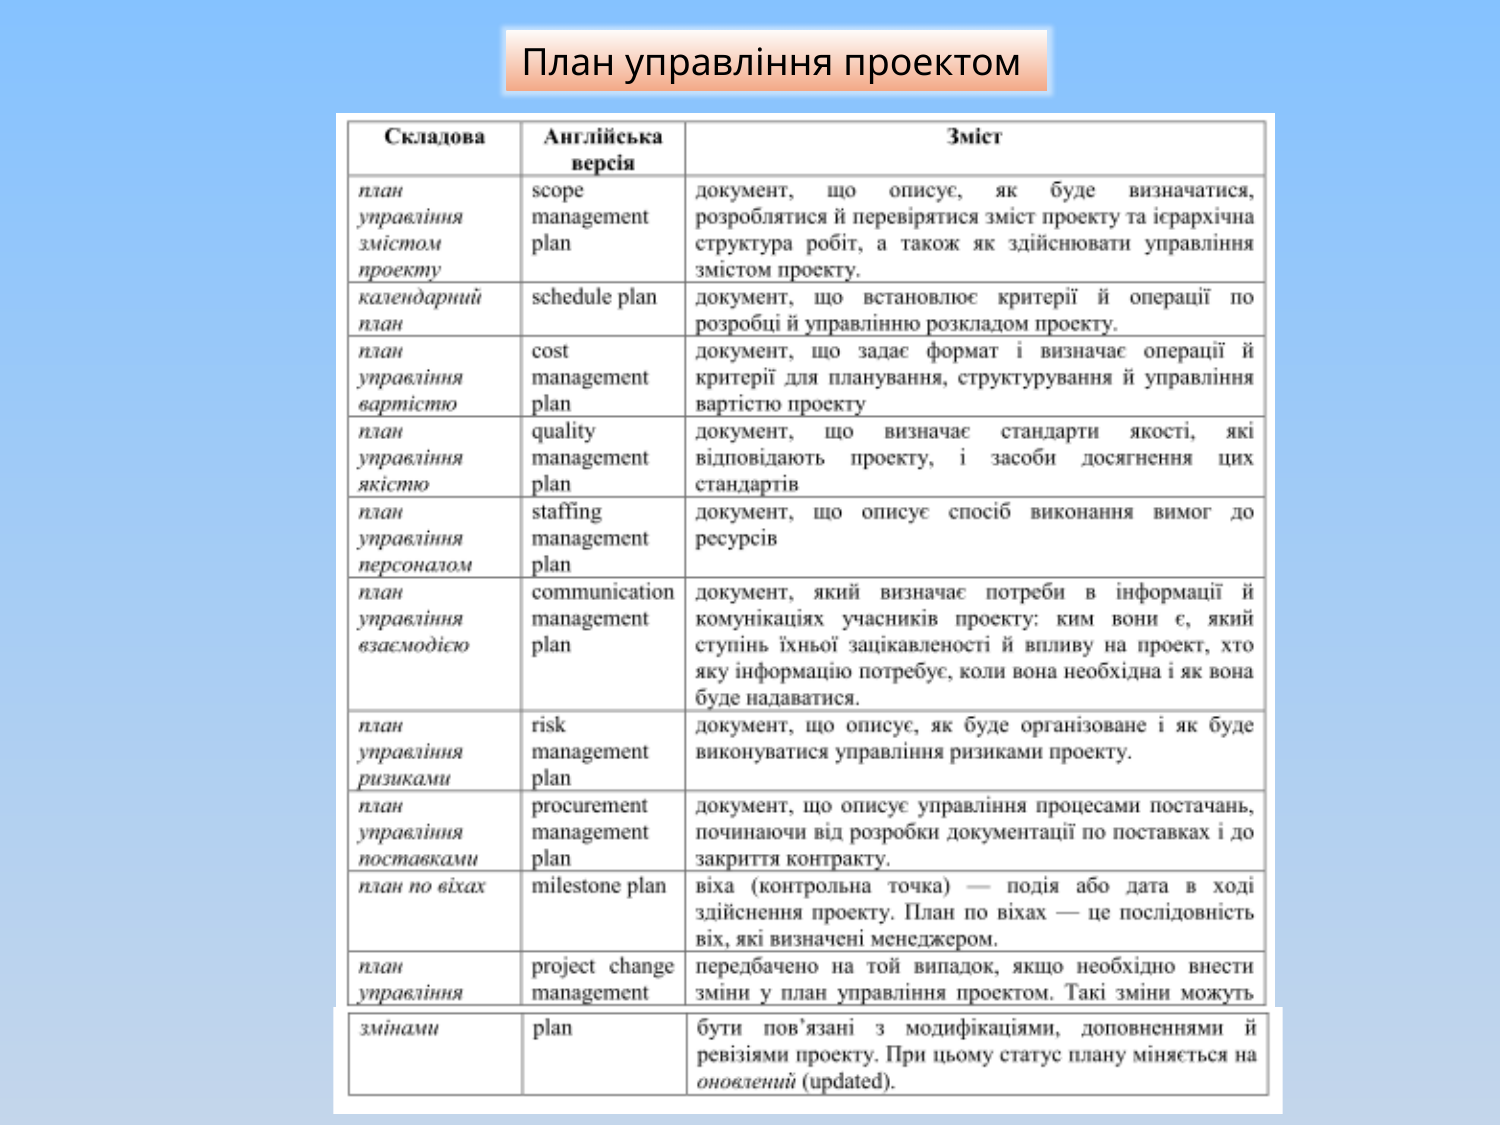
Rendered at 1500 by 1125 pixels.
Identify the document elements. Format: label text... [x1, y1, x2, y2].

picture [333, 1007, 1283, 1115]
text_box План управління проектом [506, 30, 1048, 91]
picture [336, 113, 1275, 1000]
